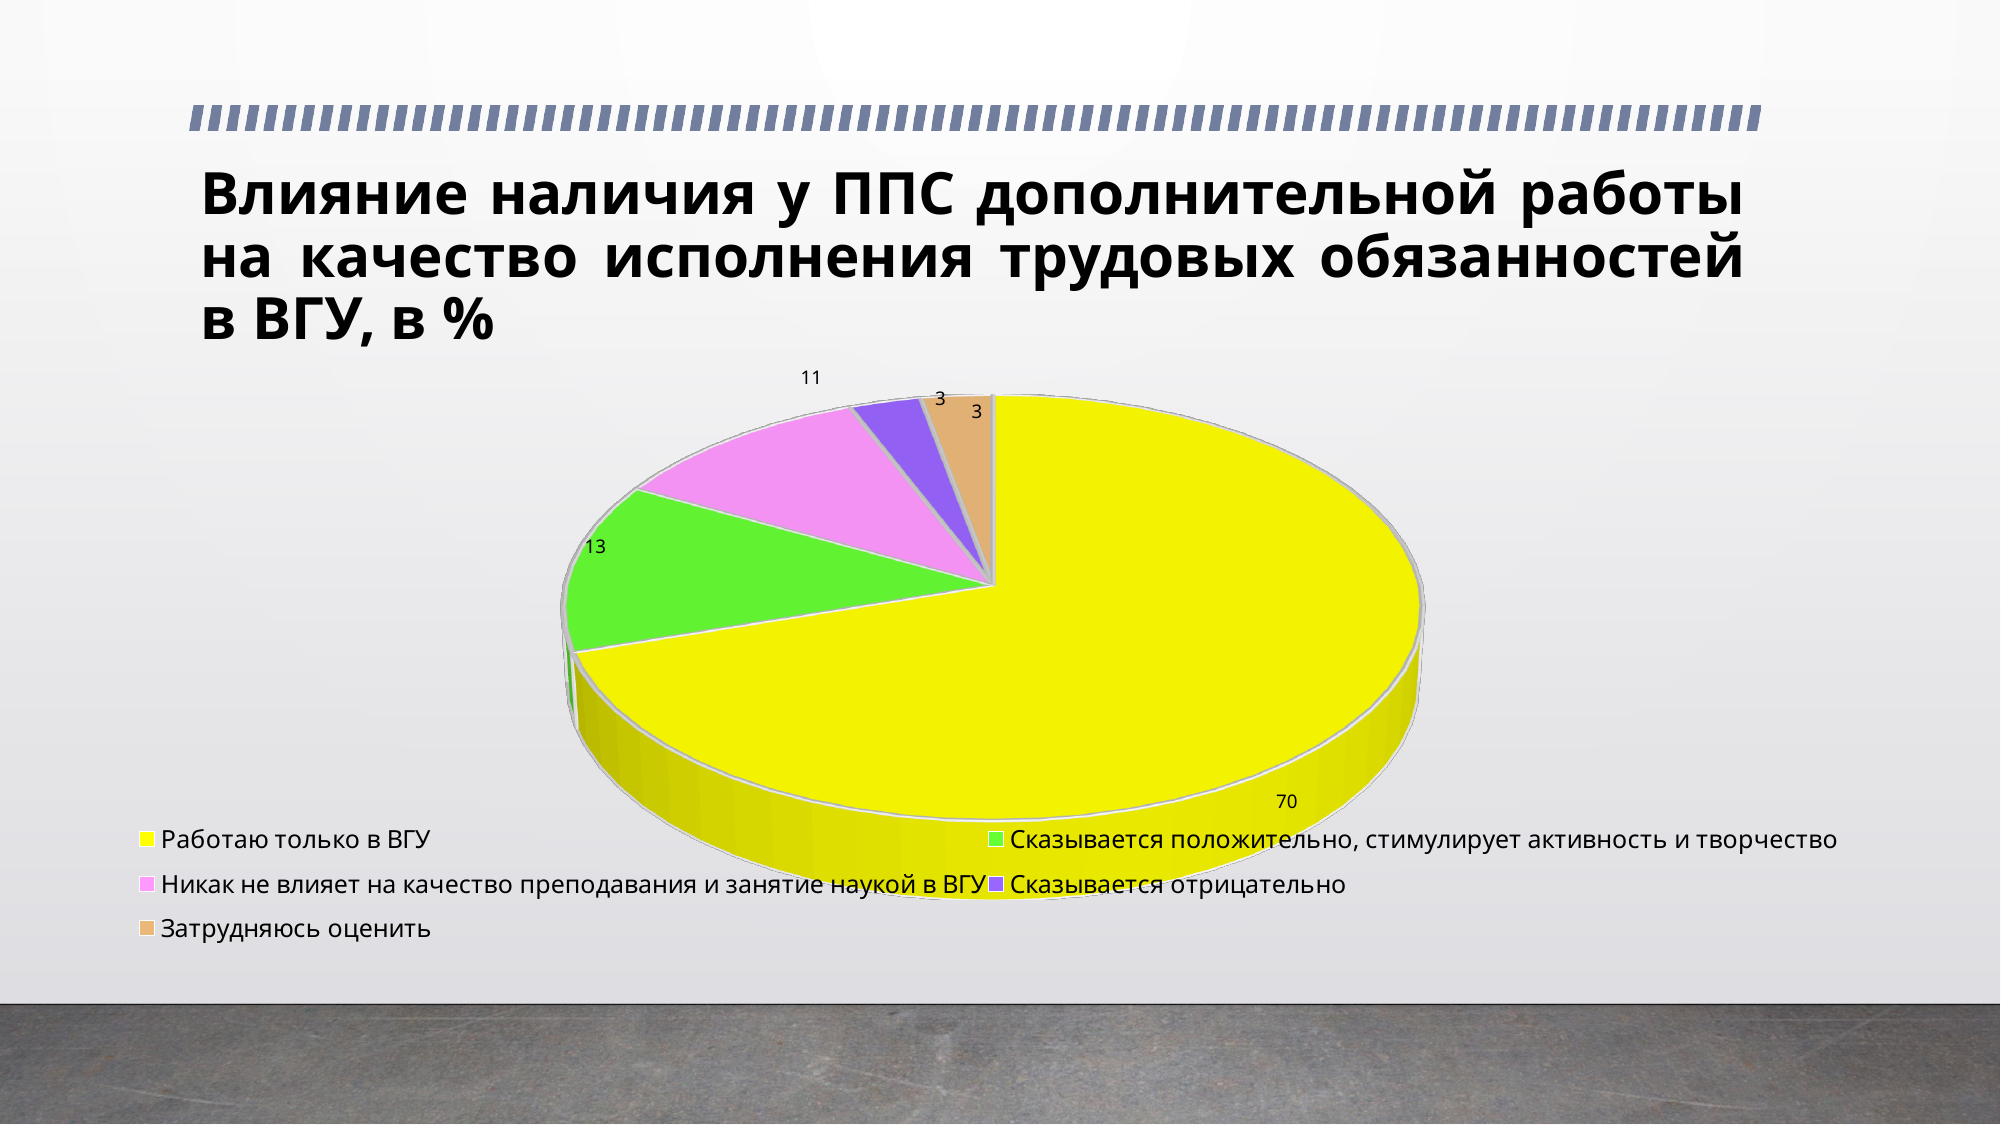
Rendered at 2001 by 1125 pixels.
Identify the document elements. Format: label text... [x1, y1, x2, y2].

picture [0, 1004, 2000, 1124]
title Влияние наличия у ППС дополнительной работы на качество исполнения трудовых обязанностей в ВГУ, в % [185, 156, 1761, 356]
chart [115, 356, 1871, 969]
